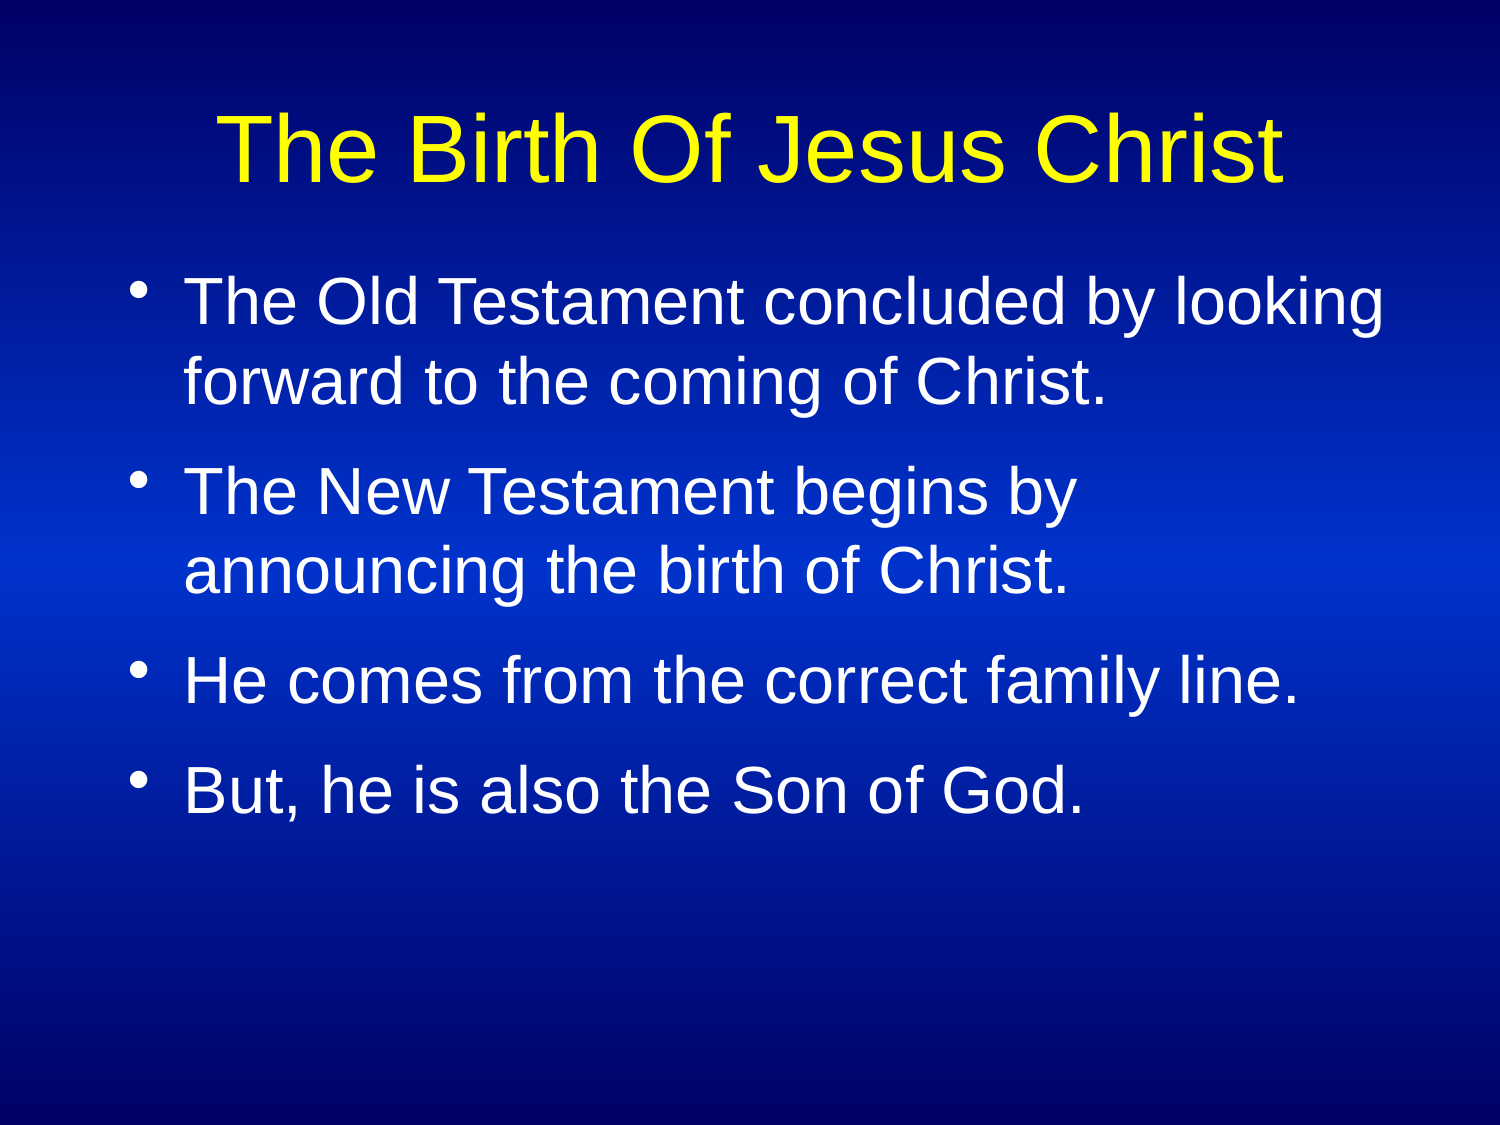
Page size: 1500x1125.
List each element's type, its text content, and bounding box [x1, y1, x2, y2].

title The Birth Of Jesus Christ [37, 50, 1463, 238]
list The Old Testament concluded by looking forward to the coming of Christ. The New Testament begins by announcing the birth of Christ. He comes from the correct family line. But, he is also the Son of God. [112, 249, 1438, 1088]
